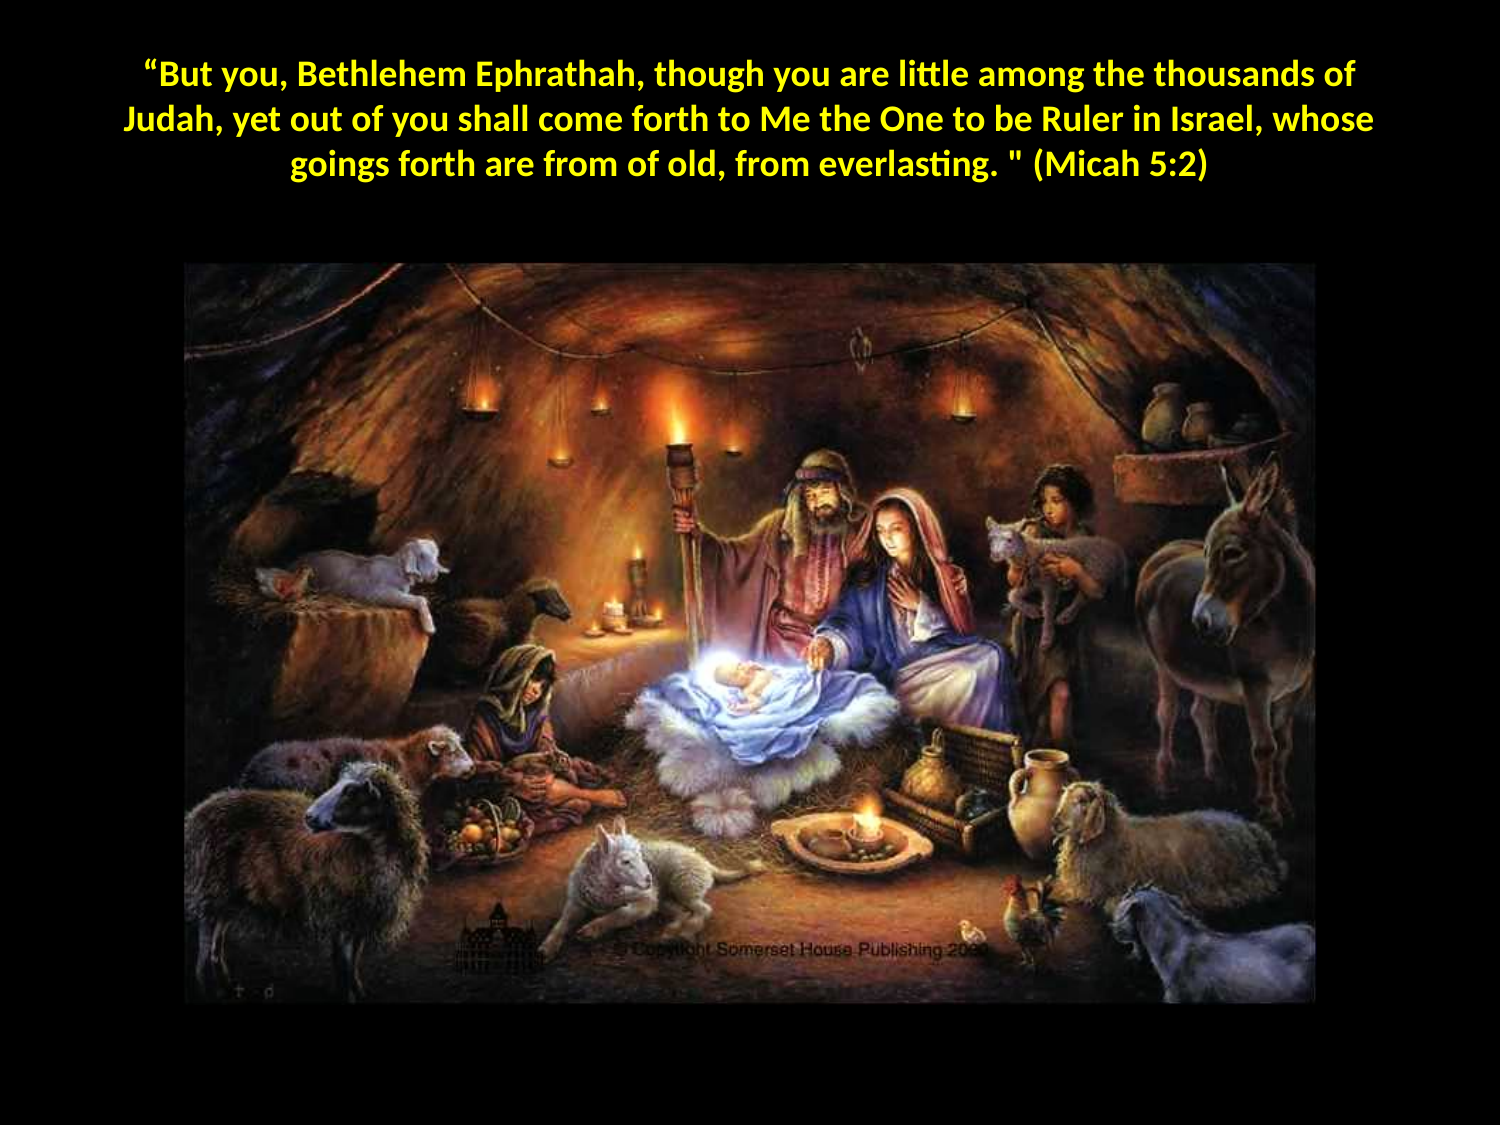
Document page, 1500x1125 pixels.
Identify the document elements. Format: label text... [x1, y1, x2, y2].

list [182, 262, 1317, 1006]
title “But you, Bethlehem Ephrathah, though you are little among the thousands of Judah, yet out of you shall come forth to Me the One to be Ruler in Israel, whose goings forth are from of old, from everlasting. " (Micah 5:2) [75, 45, 1425, 233]
